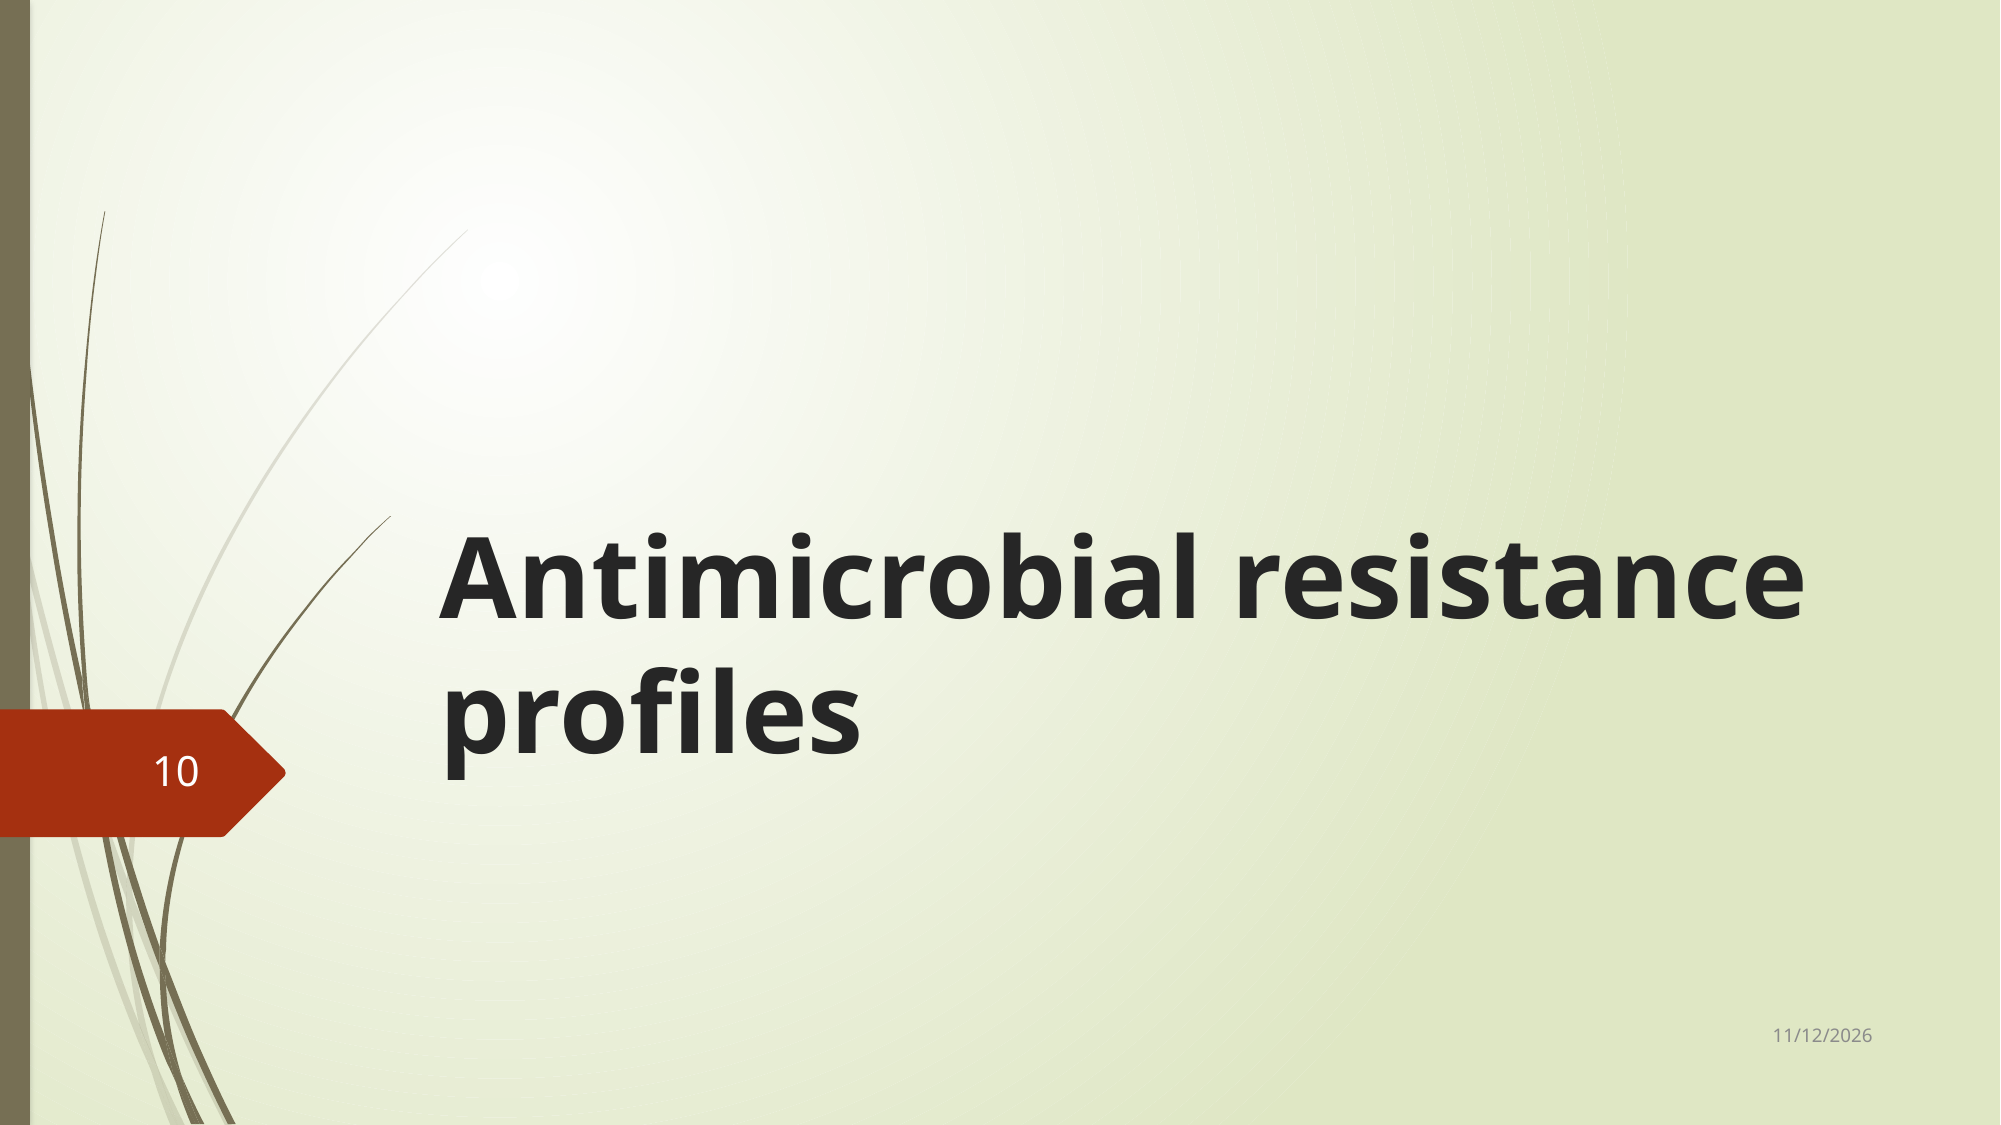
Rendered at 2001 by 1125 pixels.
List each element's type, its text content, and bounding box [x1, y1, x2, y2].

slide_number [1699, 1005, 1888, 1067]
title Antimicrobial resistance profiles [424, 412, 1888, 784]
slide_number 10 [87, 743, 216, 803]
